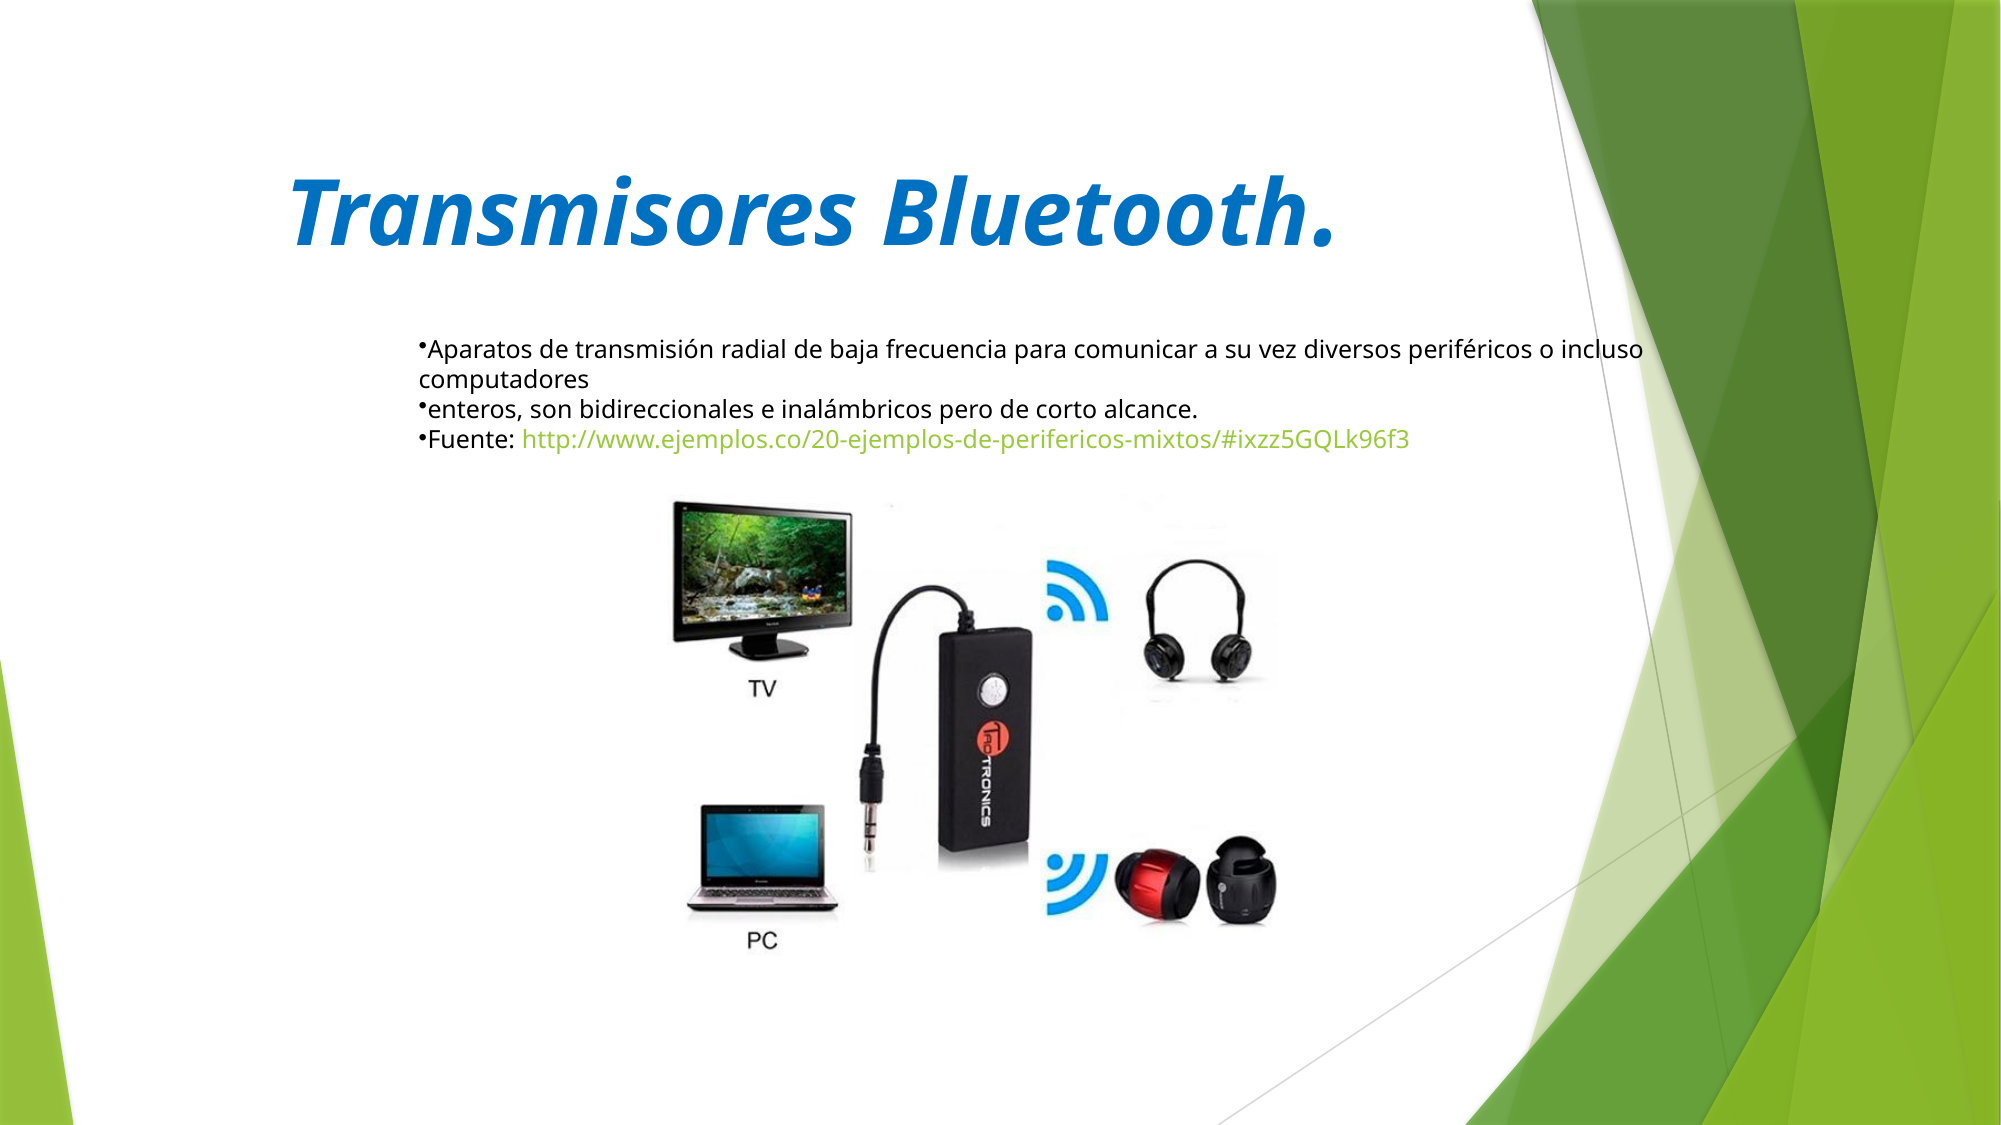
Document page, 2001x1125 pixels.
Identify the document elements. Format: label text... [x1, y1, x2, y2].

list Aparatos de transmisión radial de baja frecuencia para comunicar a su vez diversos periféricos o incluso computadores enteros, son bidireccionales e inalámbricos pero de corto alcance. Fuente: http://www.ejemplos.co/20-ejemplos-de-perifericos-mixtos/#ixzz5GQLk96f3 [403, 77, 1780, 730]
title Transmisores Bluetooth. [111, 99, 403, 317]
picture [667, 493, 1278, 966]
